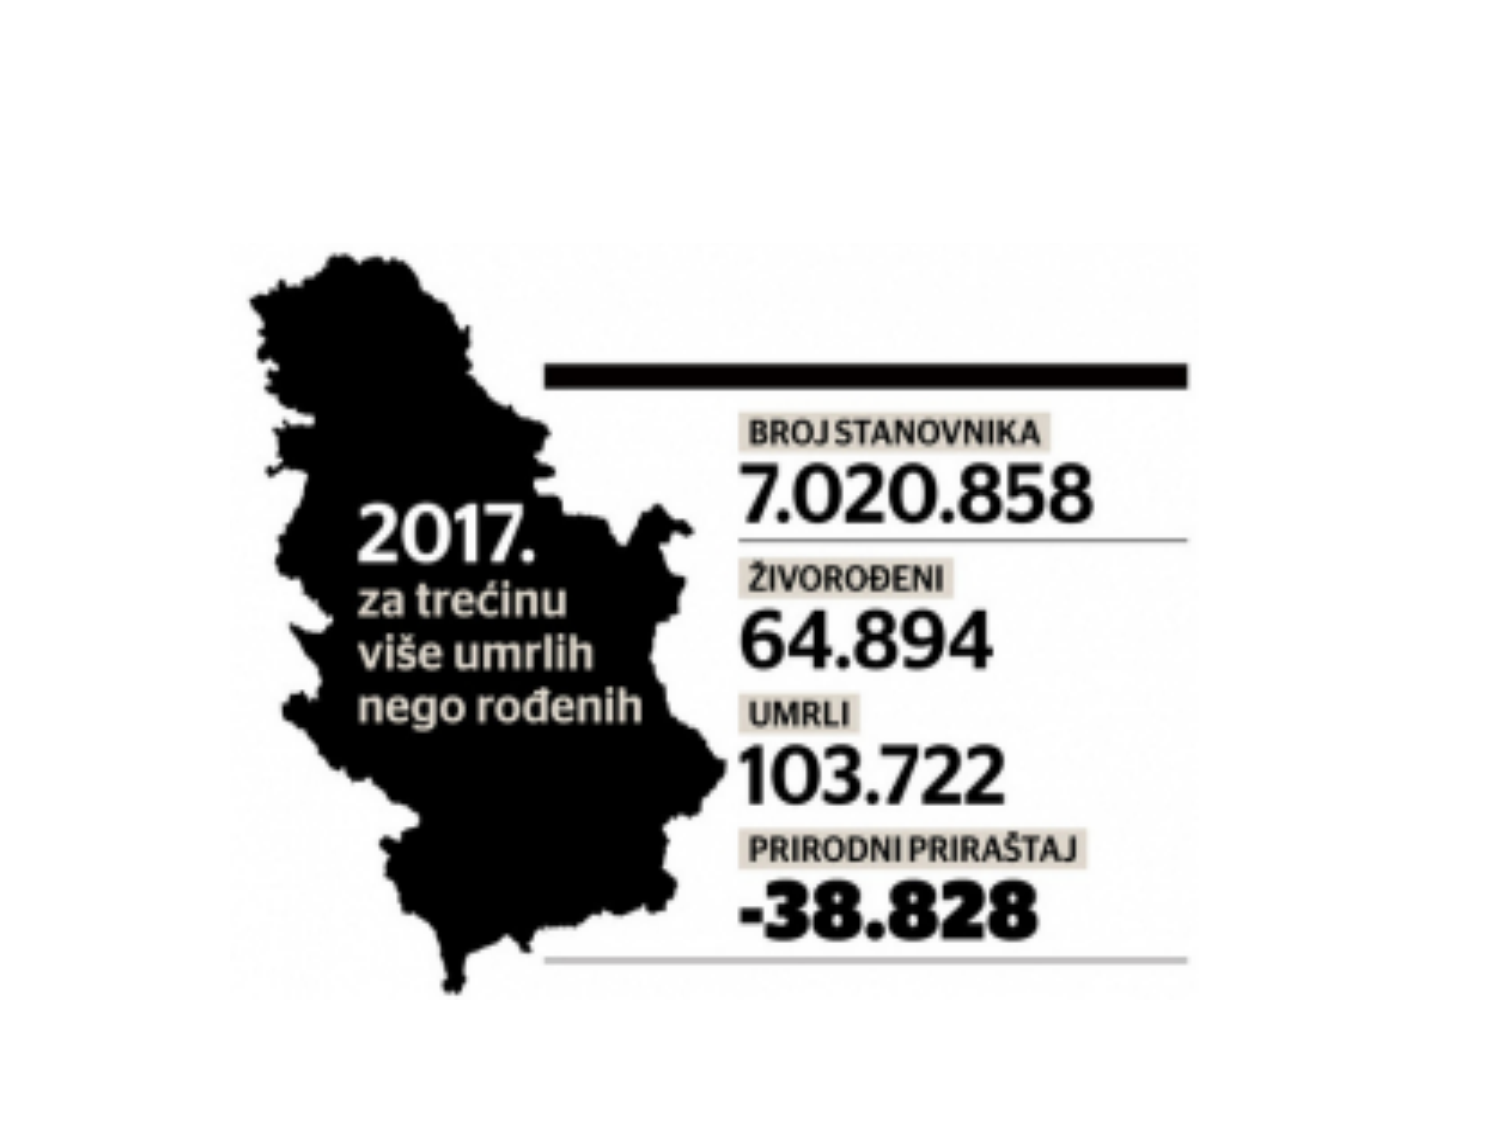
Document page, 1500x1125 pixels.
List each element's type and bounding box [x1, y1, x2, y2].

list [229, 243, 1200, 1000]
